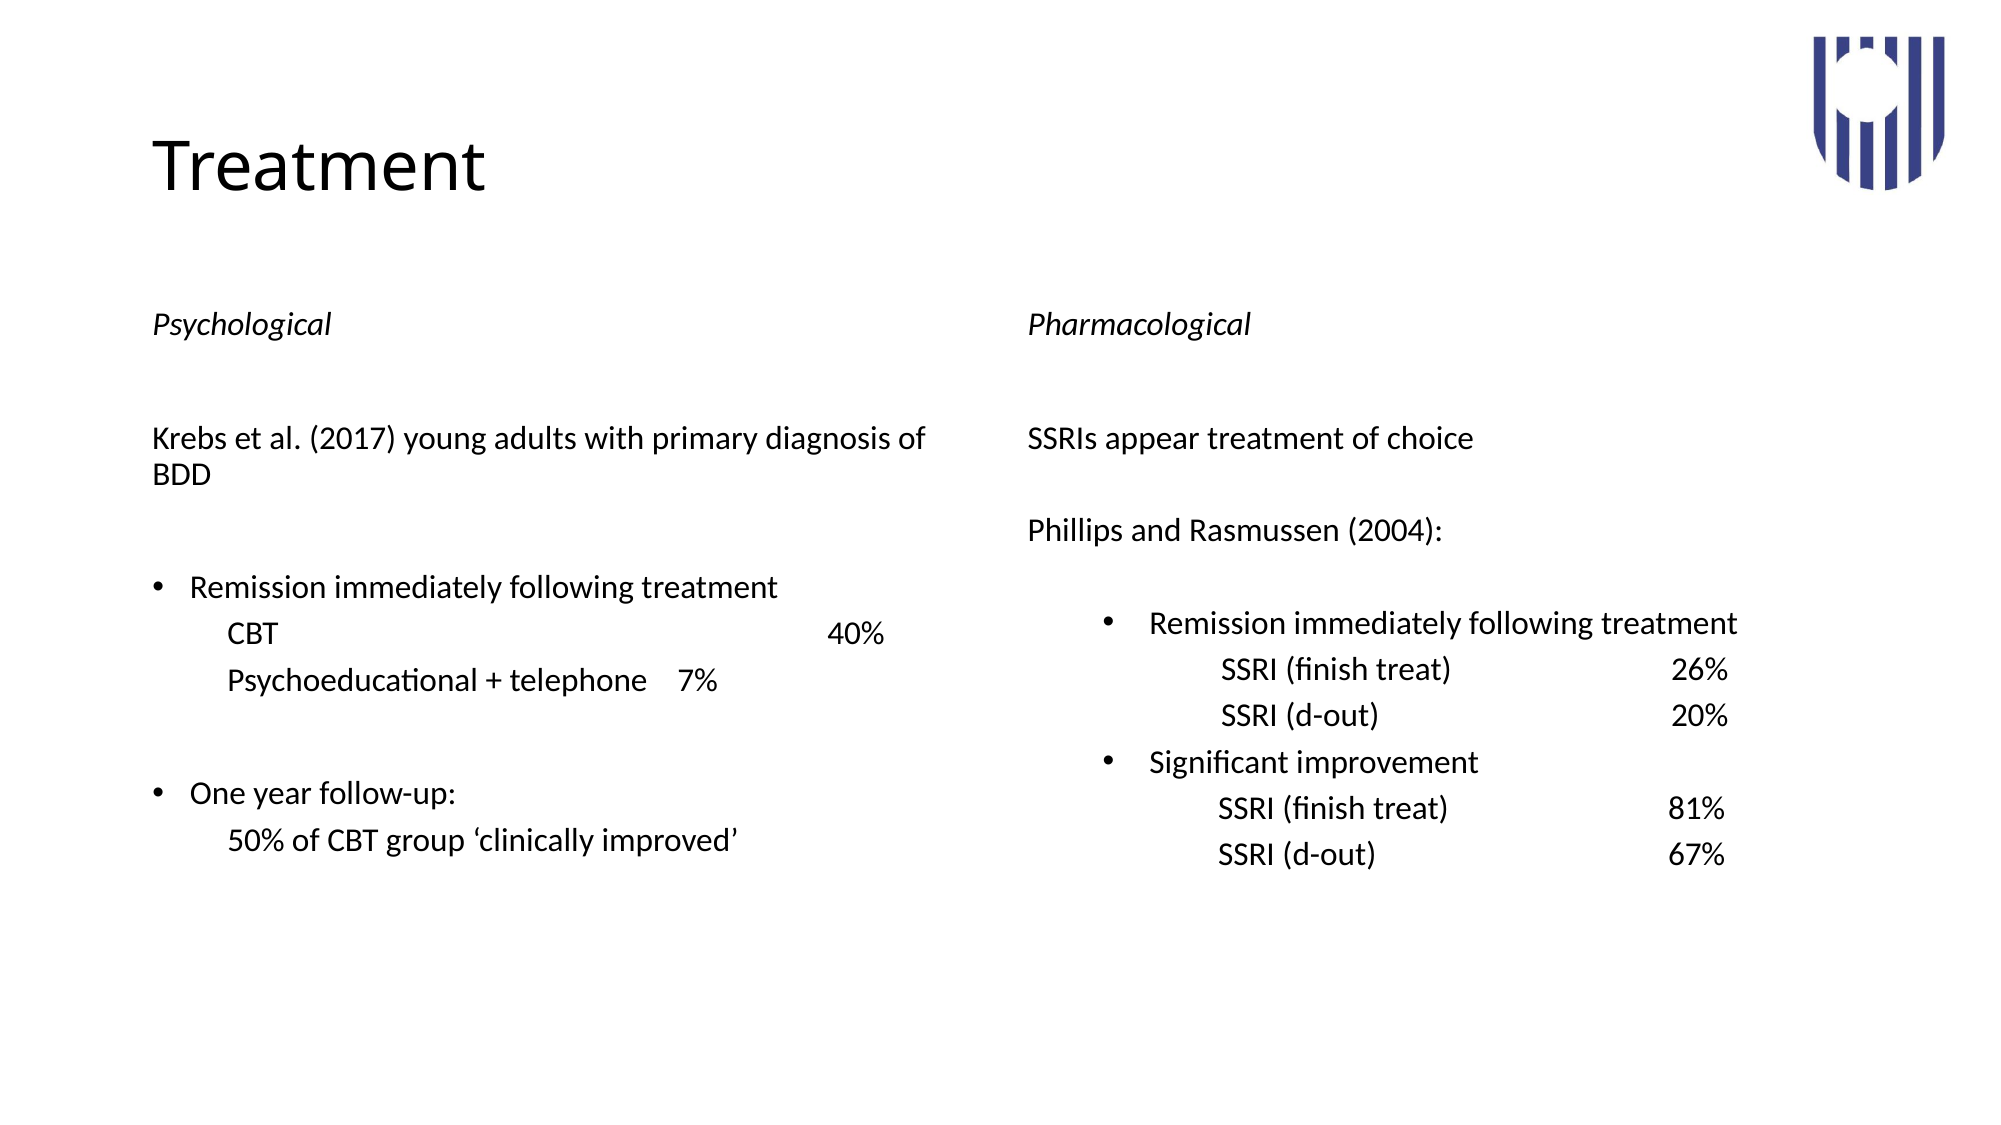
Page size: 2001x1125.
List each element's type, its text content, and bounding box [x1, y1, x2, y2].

title Treatment [137, 59, 1863, 278]
list Psychological Krebs et al. (2017) young adults with primary diagnosis of BDD Remission immediately following treatment CBT 40% Psychoeducational + telephone 7% One year follow-up: 50% of CBT group ‘clinically improved’ [137, 299, 988, 1014]
picture [1760, 0, 2000, 239]
list Pharmacological SSRIs appear treatment of choice Phillips and Rasmussen (2004): Remission immediately following treatment SSRI (finish treat) 26% SSRI (d-out) 20% Significant improvement SSRI (finish treat) 81% SSRI (d-out) 67% [1012, 299, 1863, 1014]
